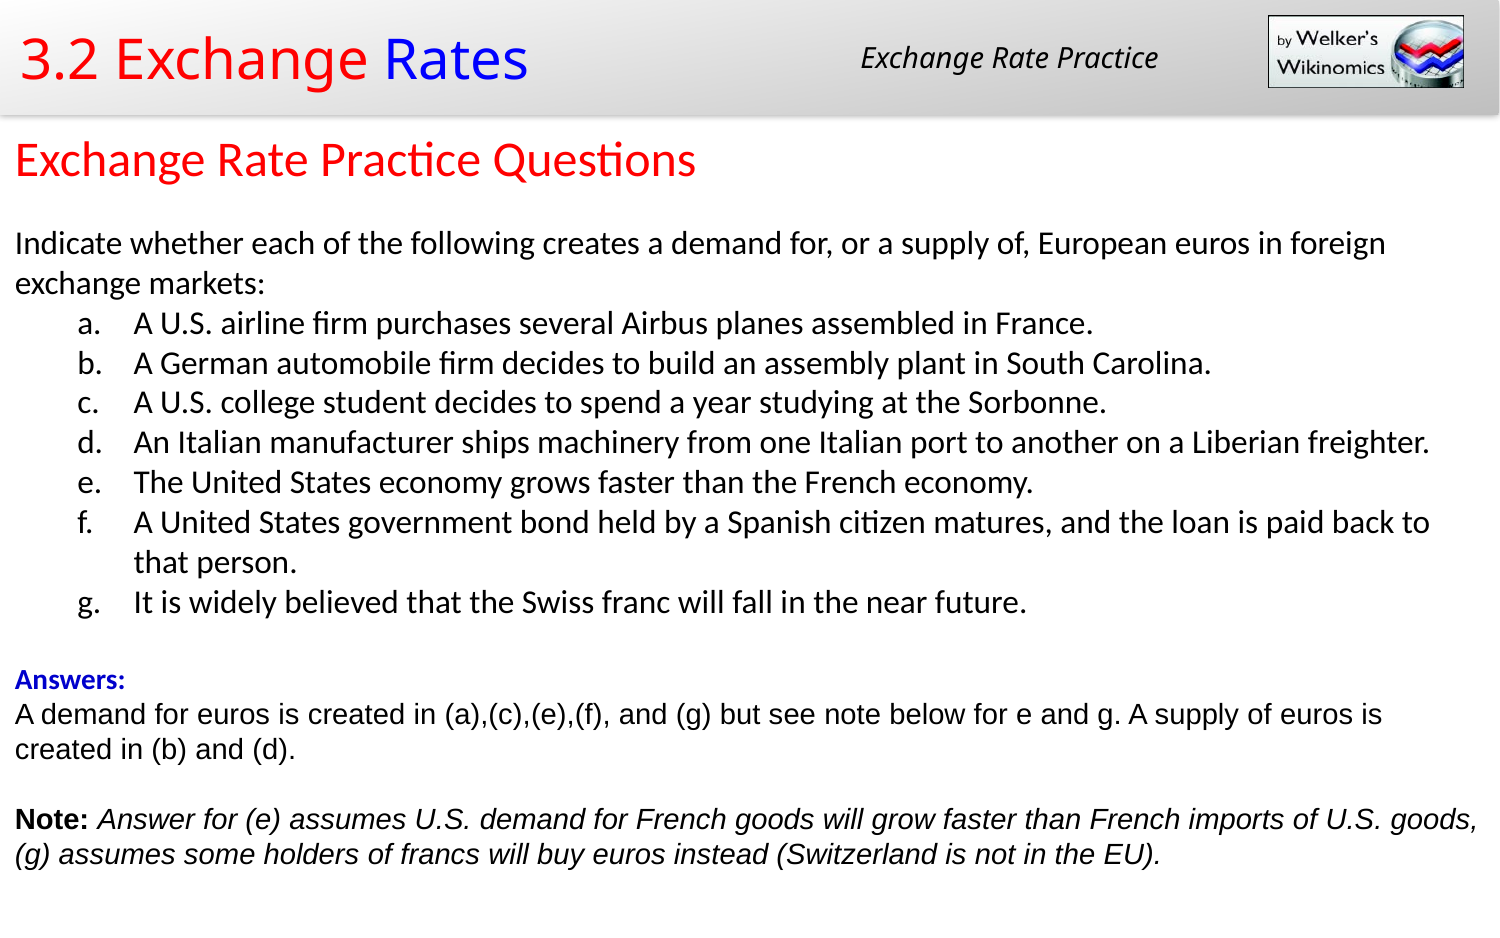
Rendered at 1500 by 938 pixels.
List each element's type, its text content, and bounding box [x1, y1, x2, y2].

text_box Exchange Rate Practice [750, 32, 1270, 81]
picture [1268, 15, 1464, 88]
text_box Exchange Rate Practice Questions Indicate whether each of the following creates a demand for, or a supply of, European euros in foreign exchange markets: A U.S. airline firm purchases several Airbus planes assembled in France. A German automobile firm decides to build an assembly plant in South Carolina. A U.S. college student decides to spend a year studying at the Sorbonne. An Italian manufacturer ships machinery from one Italian port to another on a Liberian freighter. The United States economy grows faster than the French economy. A United States government bond held by a Spanish citizen matures, and the loan is paid back to that person. It is widely believed that the Swiss franc will fall in the near future. Answers: A demand for euros is created in (a),(c),(e),(f), and (g) but see note below for e and g. A supply of euros is created in (b) and (d). Note: Answer for (e) assumes U.S. demand for French goods will grow faster than French imports of U.S. goods, (g) assumes some holders of francs will buy euros instead (Switzerland is not in the EU). [0, 118, 1500, 938]
